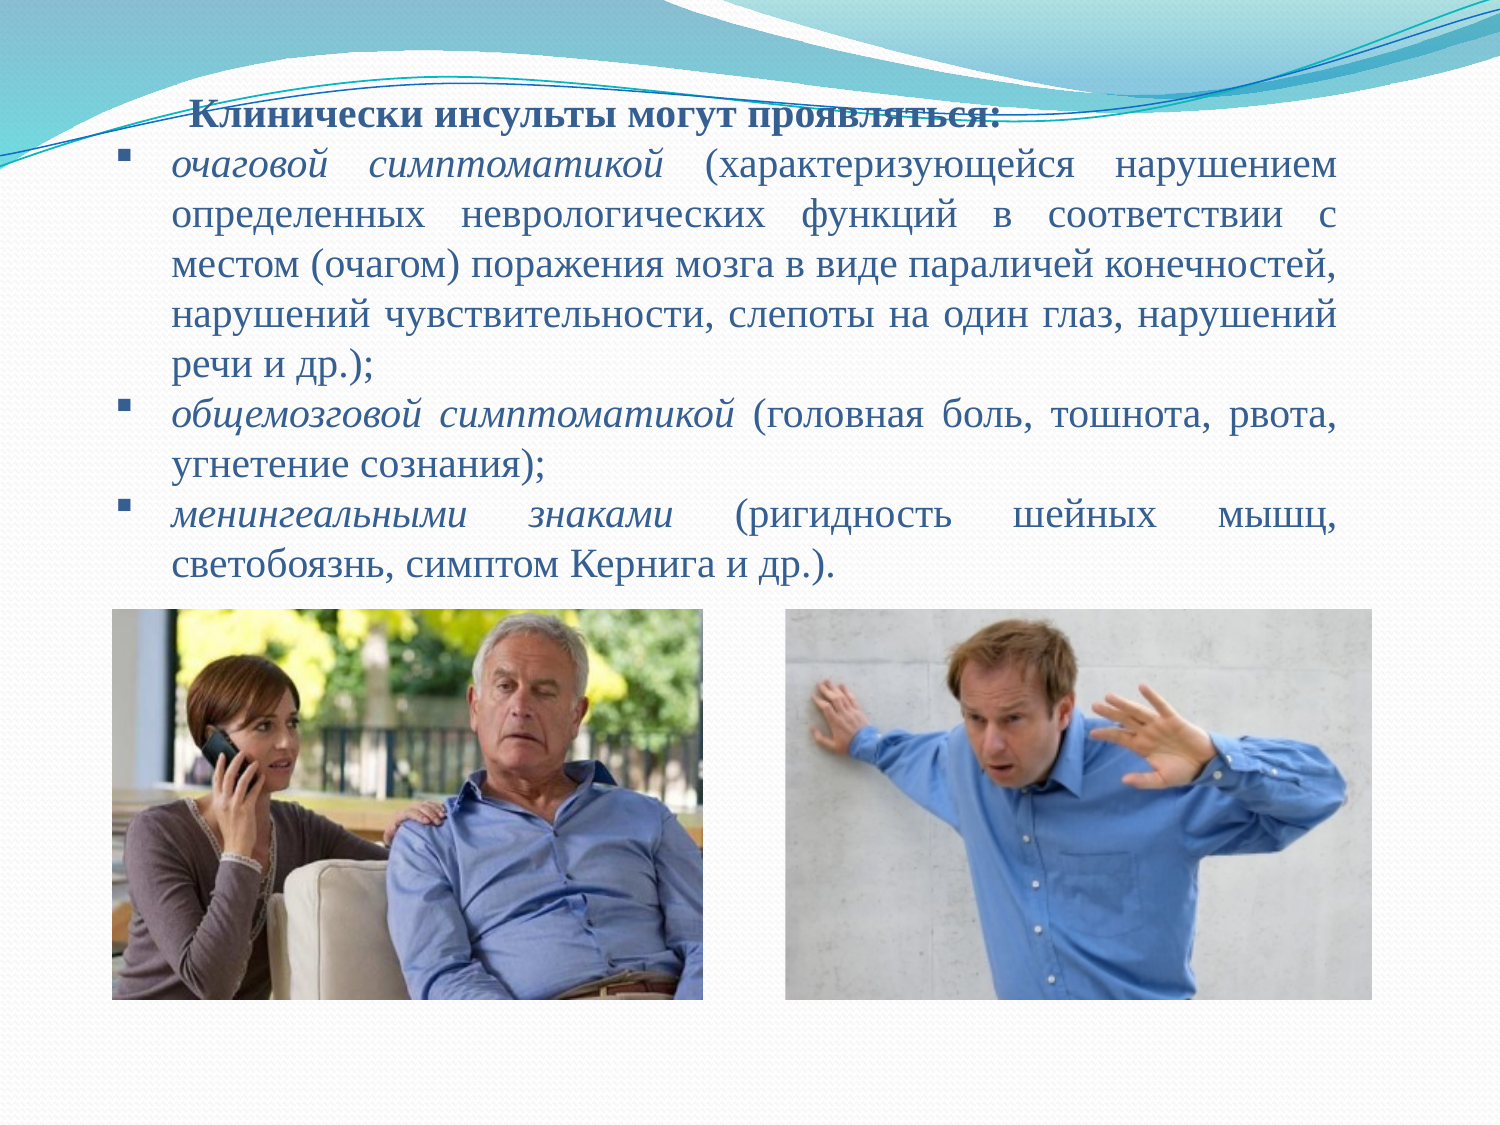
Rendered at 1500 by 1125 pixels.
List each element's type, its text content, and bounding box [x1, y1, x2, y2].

picture [111, 609, 703, 1000]
picture [785, 609, 1373, 1000]
text_box Клинически инсульты могут проявляться: очаговой симптоматикой (характеризующейся нарушением определенных неврологических функций в соответствии с местом (очагом) поражения мозга в виде параличей конечностей, нарушений чувствительности, слепоты на один глаз, нарушений речи и др.); общемозговой симптоматикой (головная боль, тошнота, рвота, угнетение сознания); менингеальными знаками (ригидность шейных мышц, светобоязнь, симптом Кернига и др.). [100, 78, 1353, 594]
